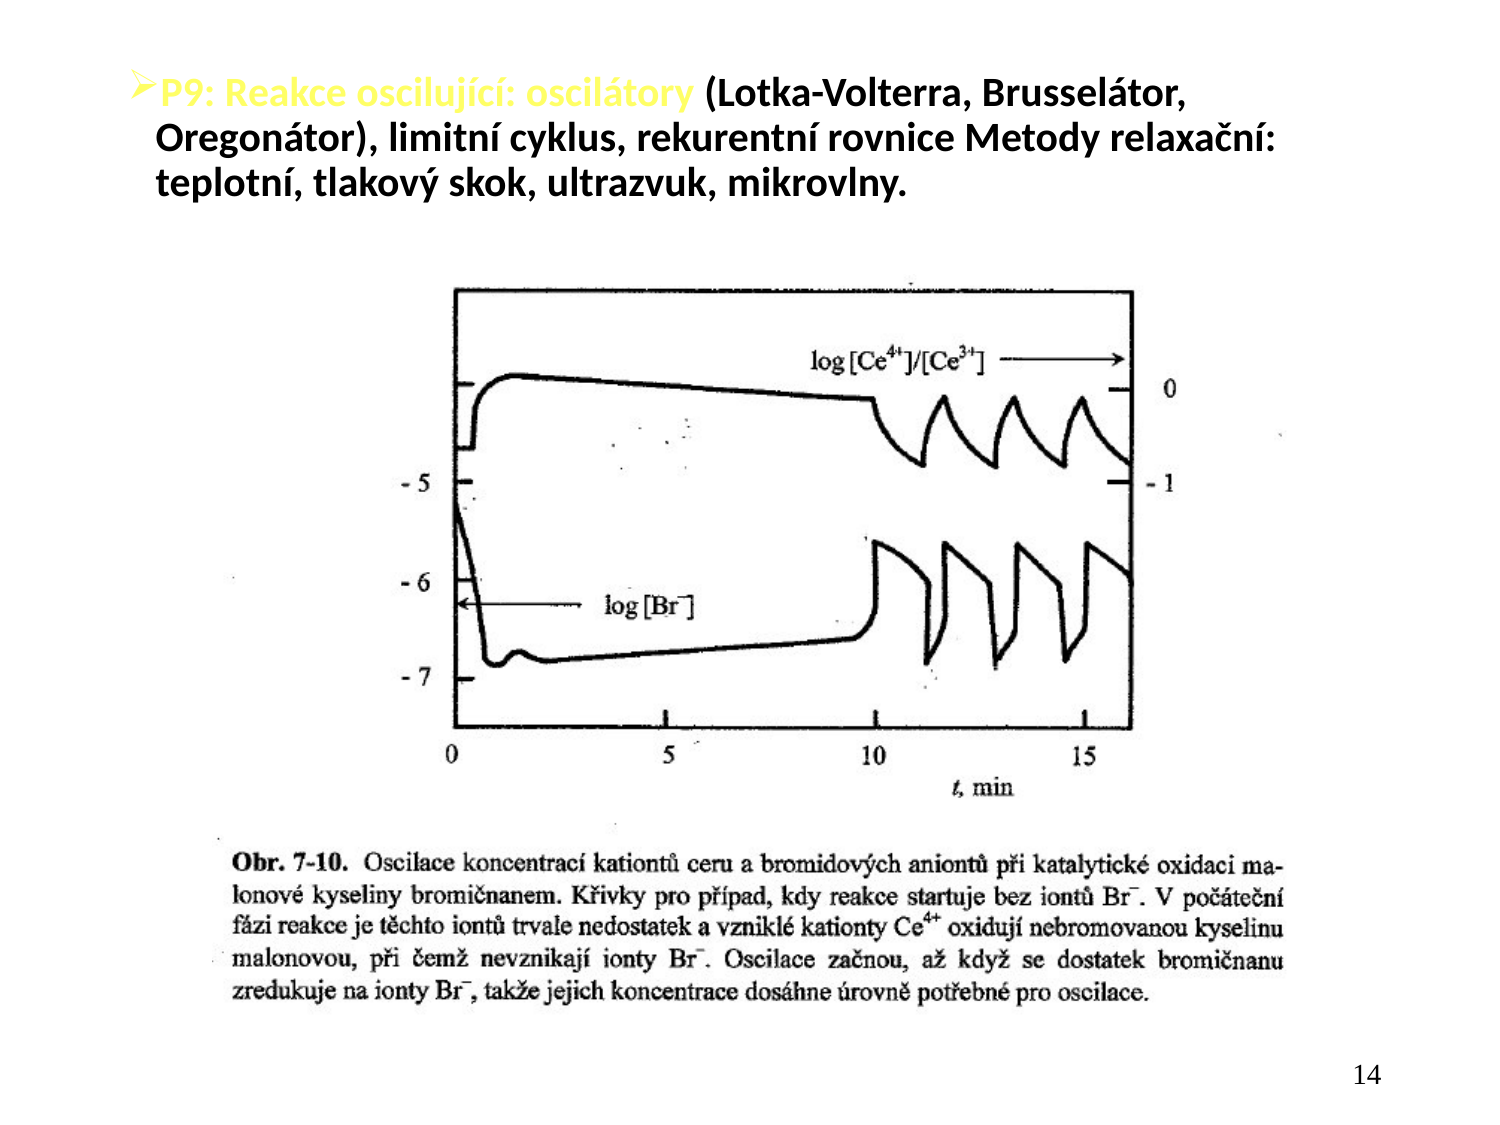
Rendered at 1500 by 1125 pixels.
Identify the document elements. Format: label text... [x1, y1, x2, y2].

picture [212, 274, 1288, 1016]
slide_number 14 [1059, 1042, 1397, 1103]
list P9: Reakce oscilující: oscilátory (Lotka-Volterra, Brusselátor, Oregonátor), limitní cyklus, rekurentní rovnice Metody relaxační: teplotní, tlakový skok, ultrazvuk, mikrovlny. [112, 62, 1388, 238]
